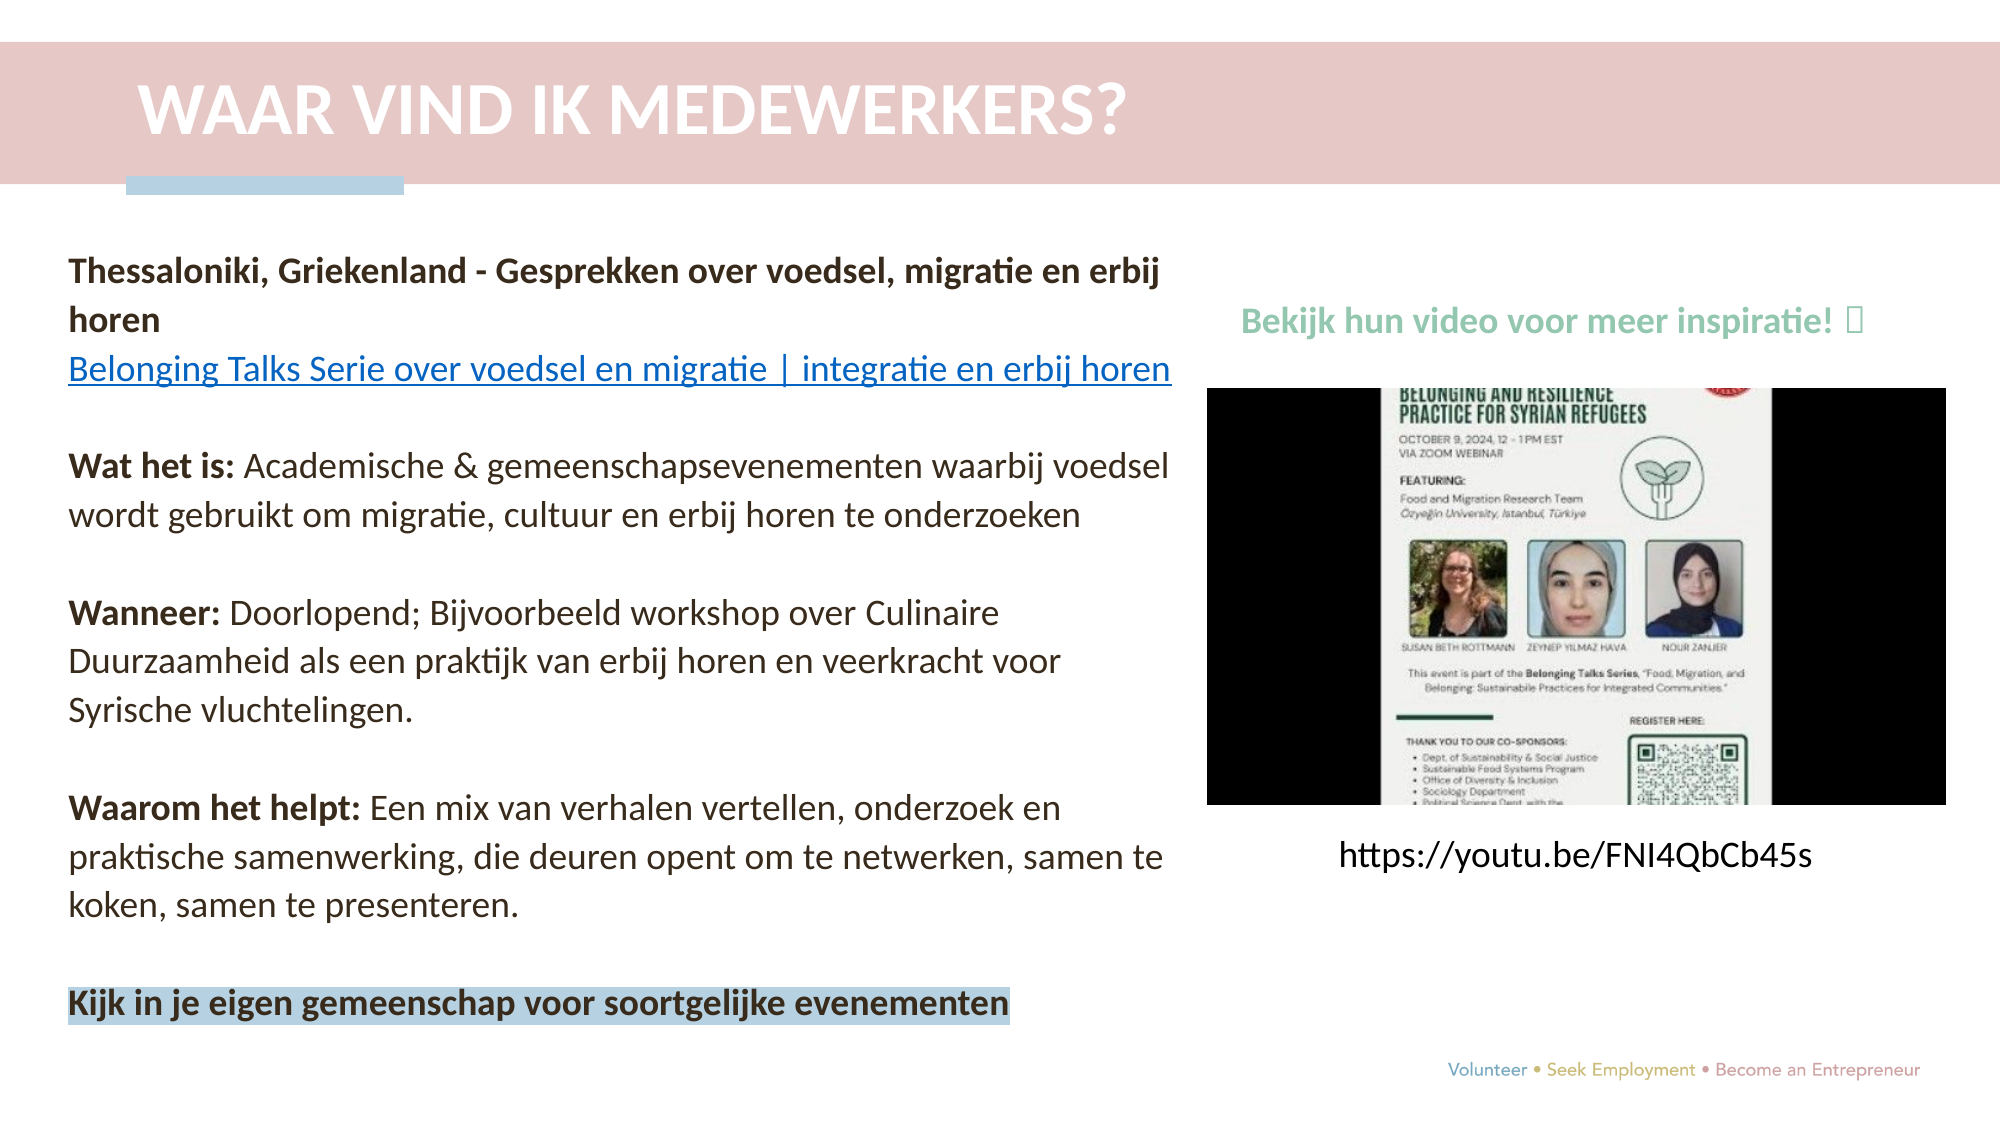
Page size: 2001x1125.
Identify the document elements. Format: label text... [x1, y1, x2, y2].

list WAAR VIND IK MEDEWERKERS? [123, 51, 1913, 170]
text_box Bekijk hun video voor meer inspiratie!  [1226, 289, 2000, 349]
text_box https://youtu.be/FNI4QbCb45s [1323, 822, 2000, 883]
picture [1418, 1046, 1971, 1103]
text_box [1206, 387, 1947, 806]
list Thessaloniki, Griekenland - Gesprekken over voedsel, migratie en erbij horen Belonging Talks Serie over voedsel en migratie | integratie en erbij horen Wat het is: Academische & gemeenschapsevenementen waarbij voedsel wordt gebruikt om migratie, cultuur en erbij horen te onderzoeken Wanneer: Doorlopend; Bijvoorbeeld workshop over Culinaire Duurzaamheid als een praktijk van erbij horen en veerkracht voor Syrische vluchtelingen. Waarom het helpt: Een mix van verhalen vertellen, onderzoek en praktische samenwerking, die deuren opent om te netwerken, samen te koken, samen te presenteren. Kijk in je eigen gemeenschap voor soortgelijke evenementen [53, 235, 1189, 1002]
